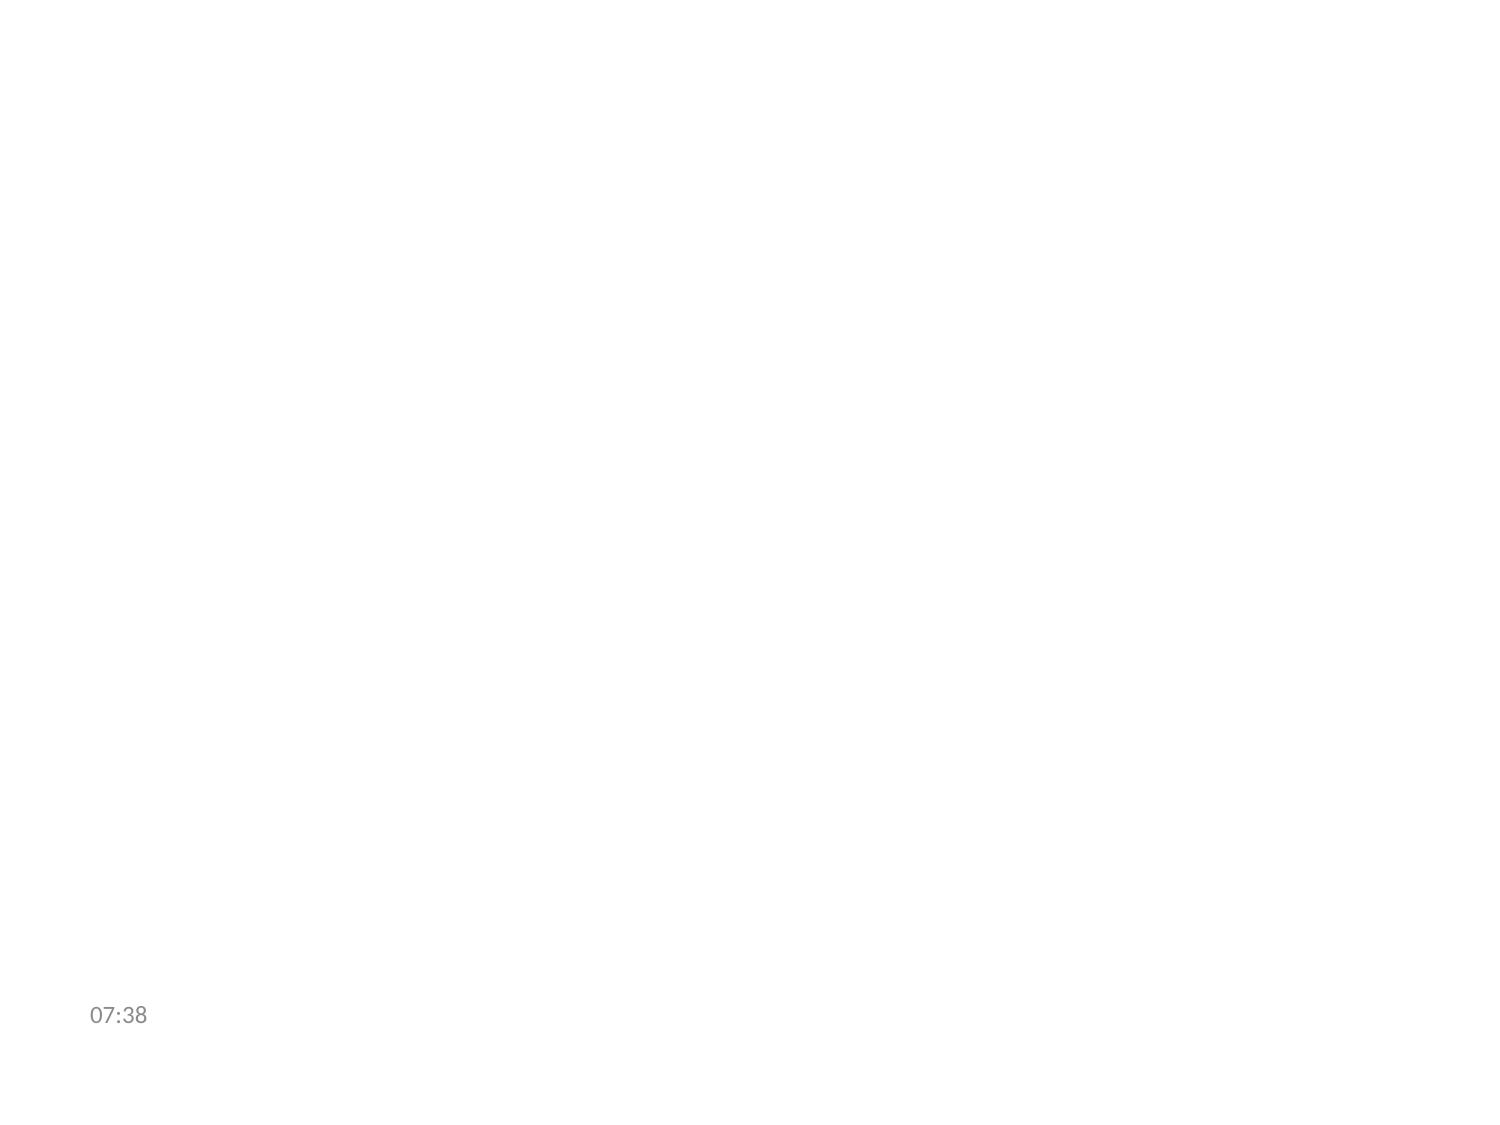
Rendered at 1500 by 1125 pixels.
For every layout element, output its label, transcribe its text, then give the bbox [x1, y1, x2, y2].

text_box 15:35 [75, 983, 425, 1044]
